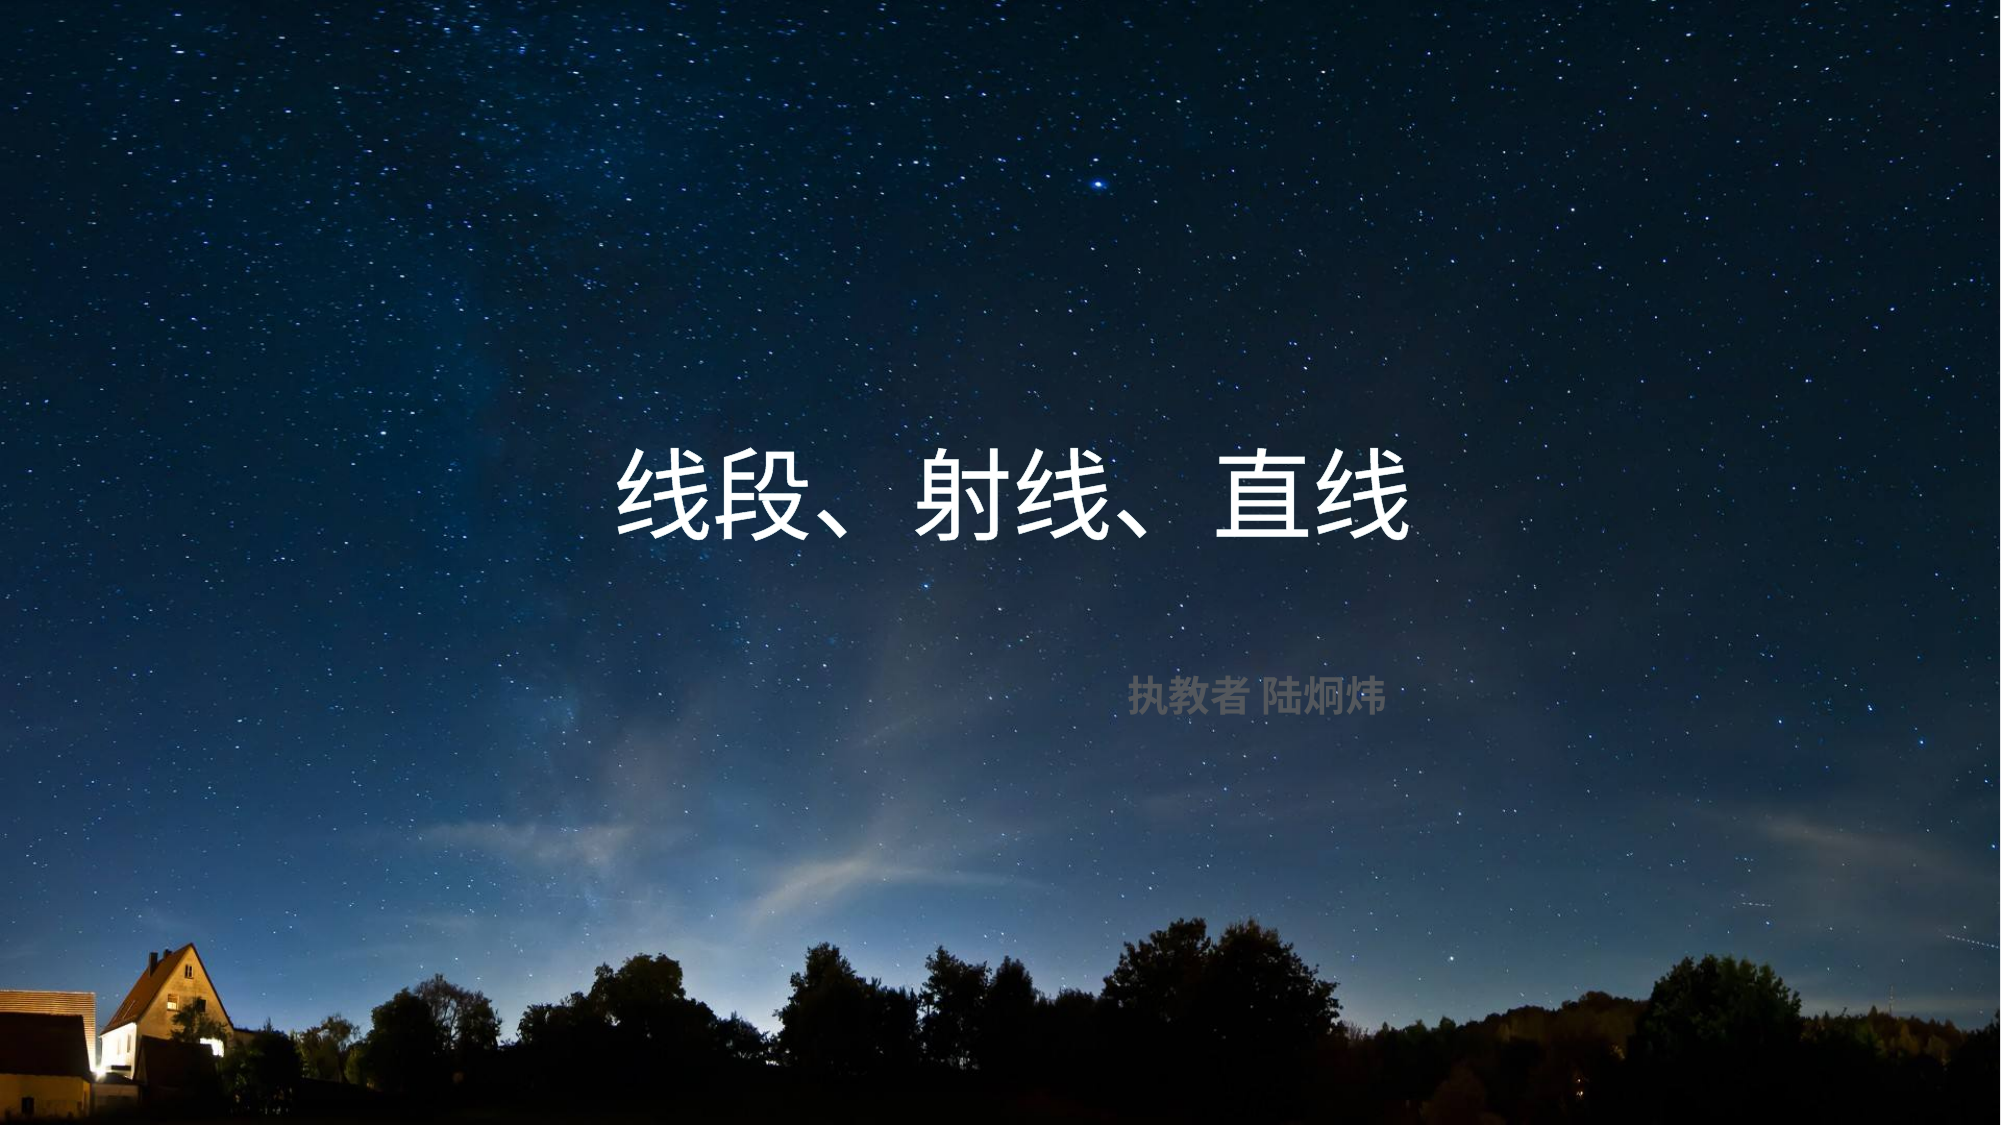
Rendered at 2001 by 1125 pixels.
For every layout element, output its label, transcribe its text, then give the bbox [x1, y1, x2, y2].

text_box 执教者 陆炯炜 [1112, 662, 1475, 728]
picture [0, 0, 2001, 1125]
text_box 线段、射线、直线 [562, 425, 1463, 560]
